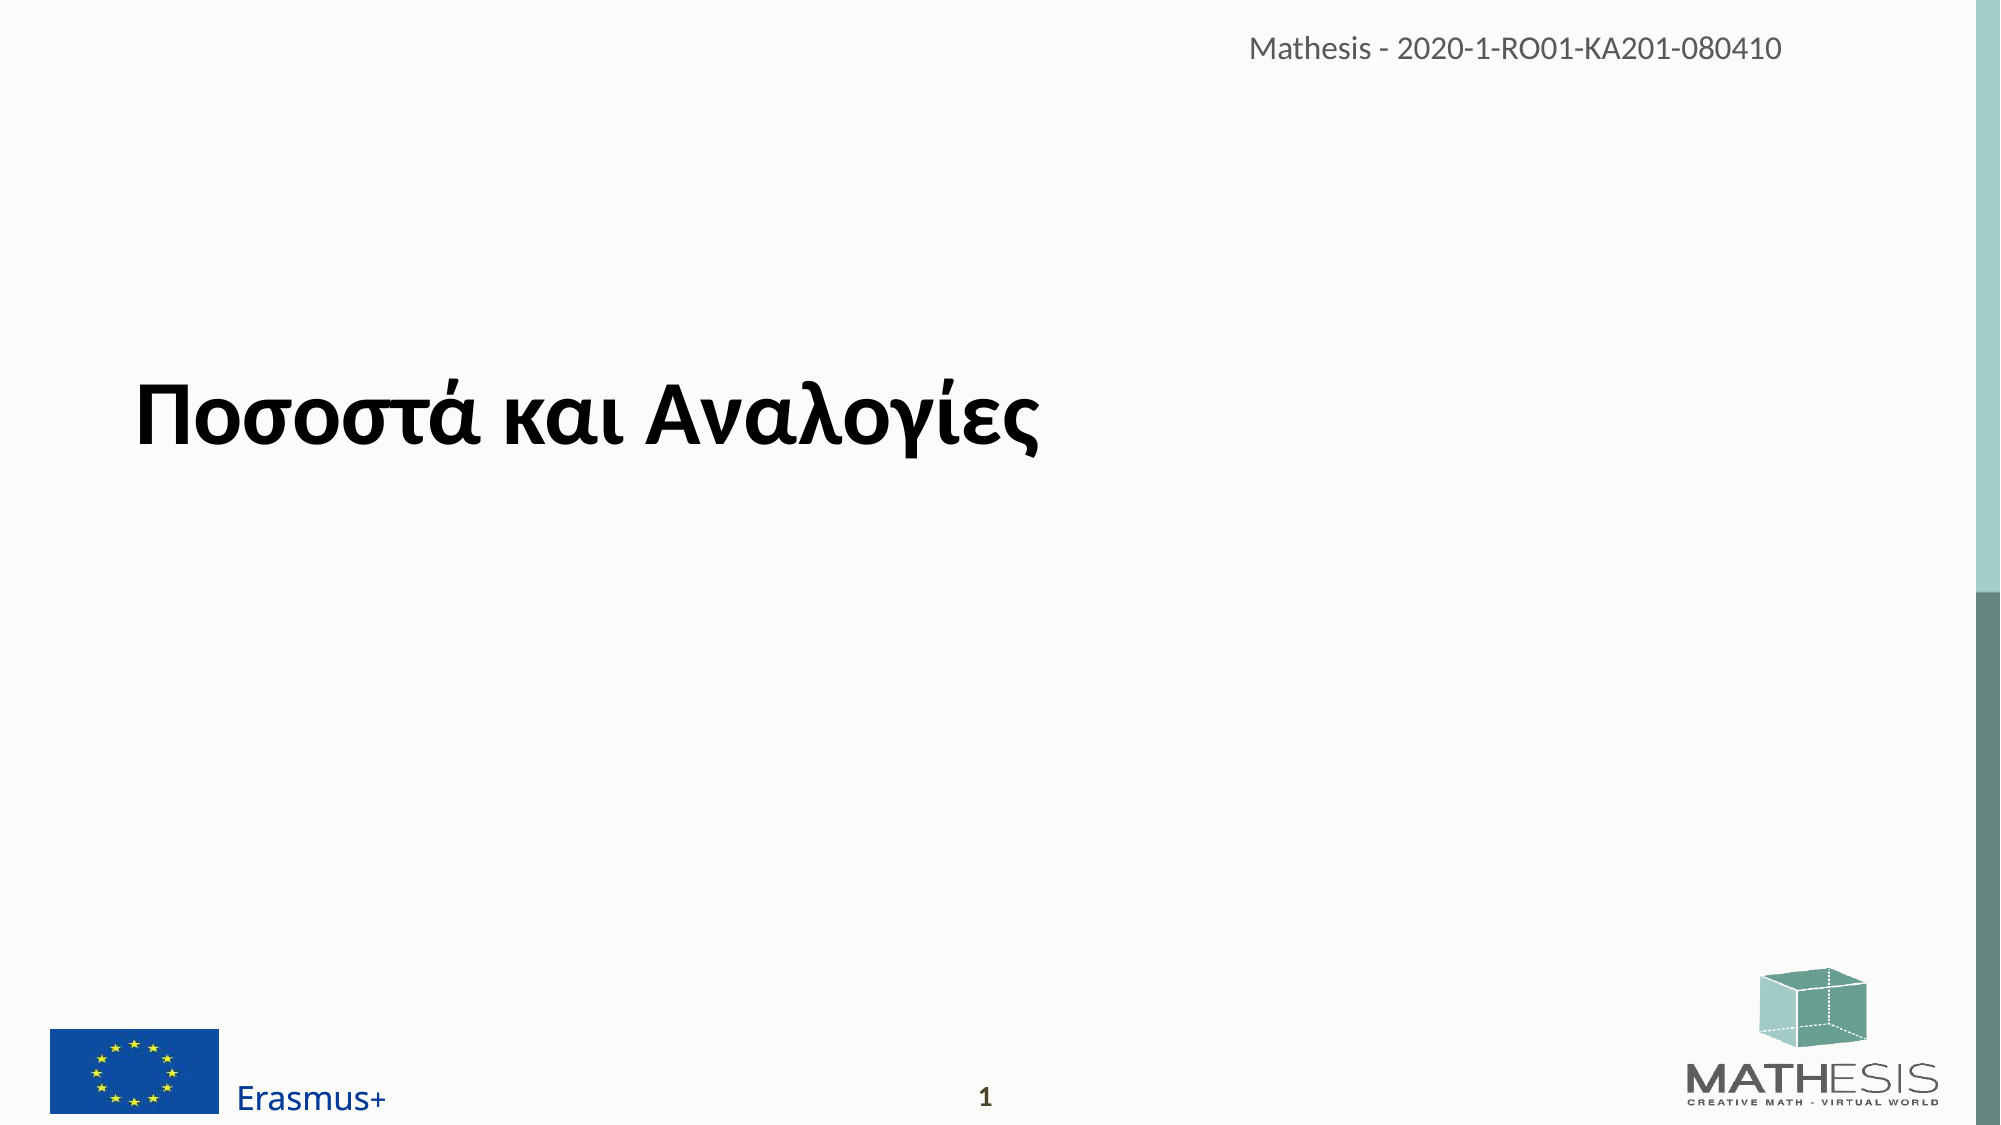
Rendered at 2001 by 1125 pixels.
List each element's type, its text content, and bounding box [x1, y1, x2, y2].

title Ποσοστά και Αναλογίες [120, 346, 1921, 534]
picture [50, 1029, 219, 1114]
